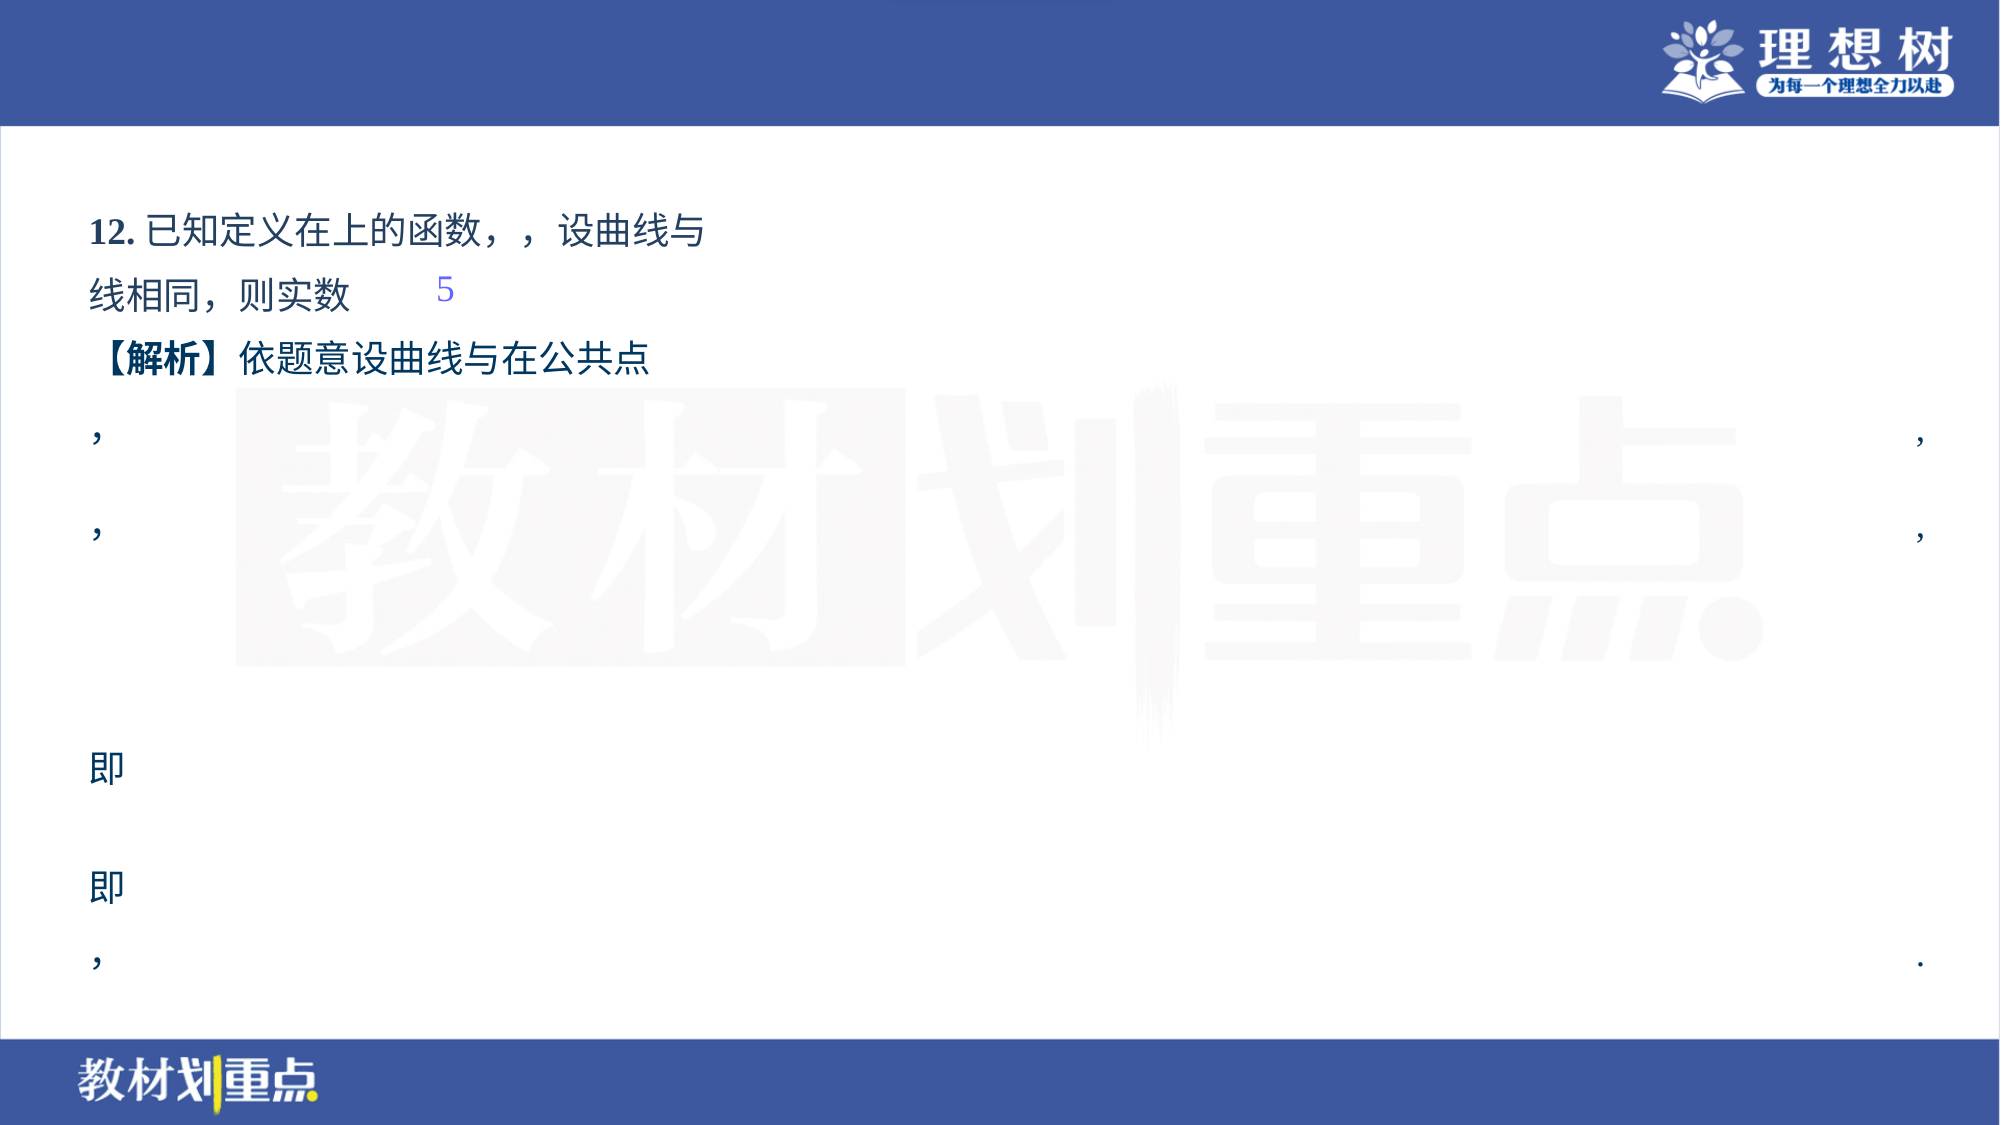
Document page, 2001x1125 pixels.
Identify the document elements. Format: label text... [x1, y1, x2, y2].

picture [0, 0, 2000, 1125]
text_box 5 [422, 243, 469, 303]
